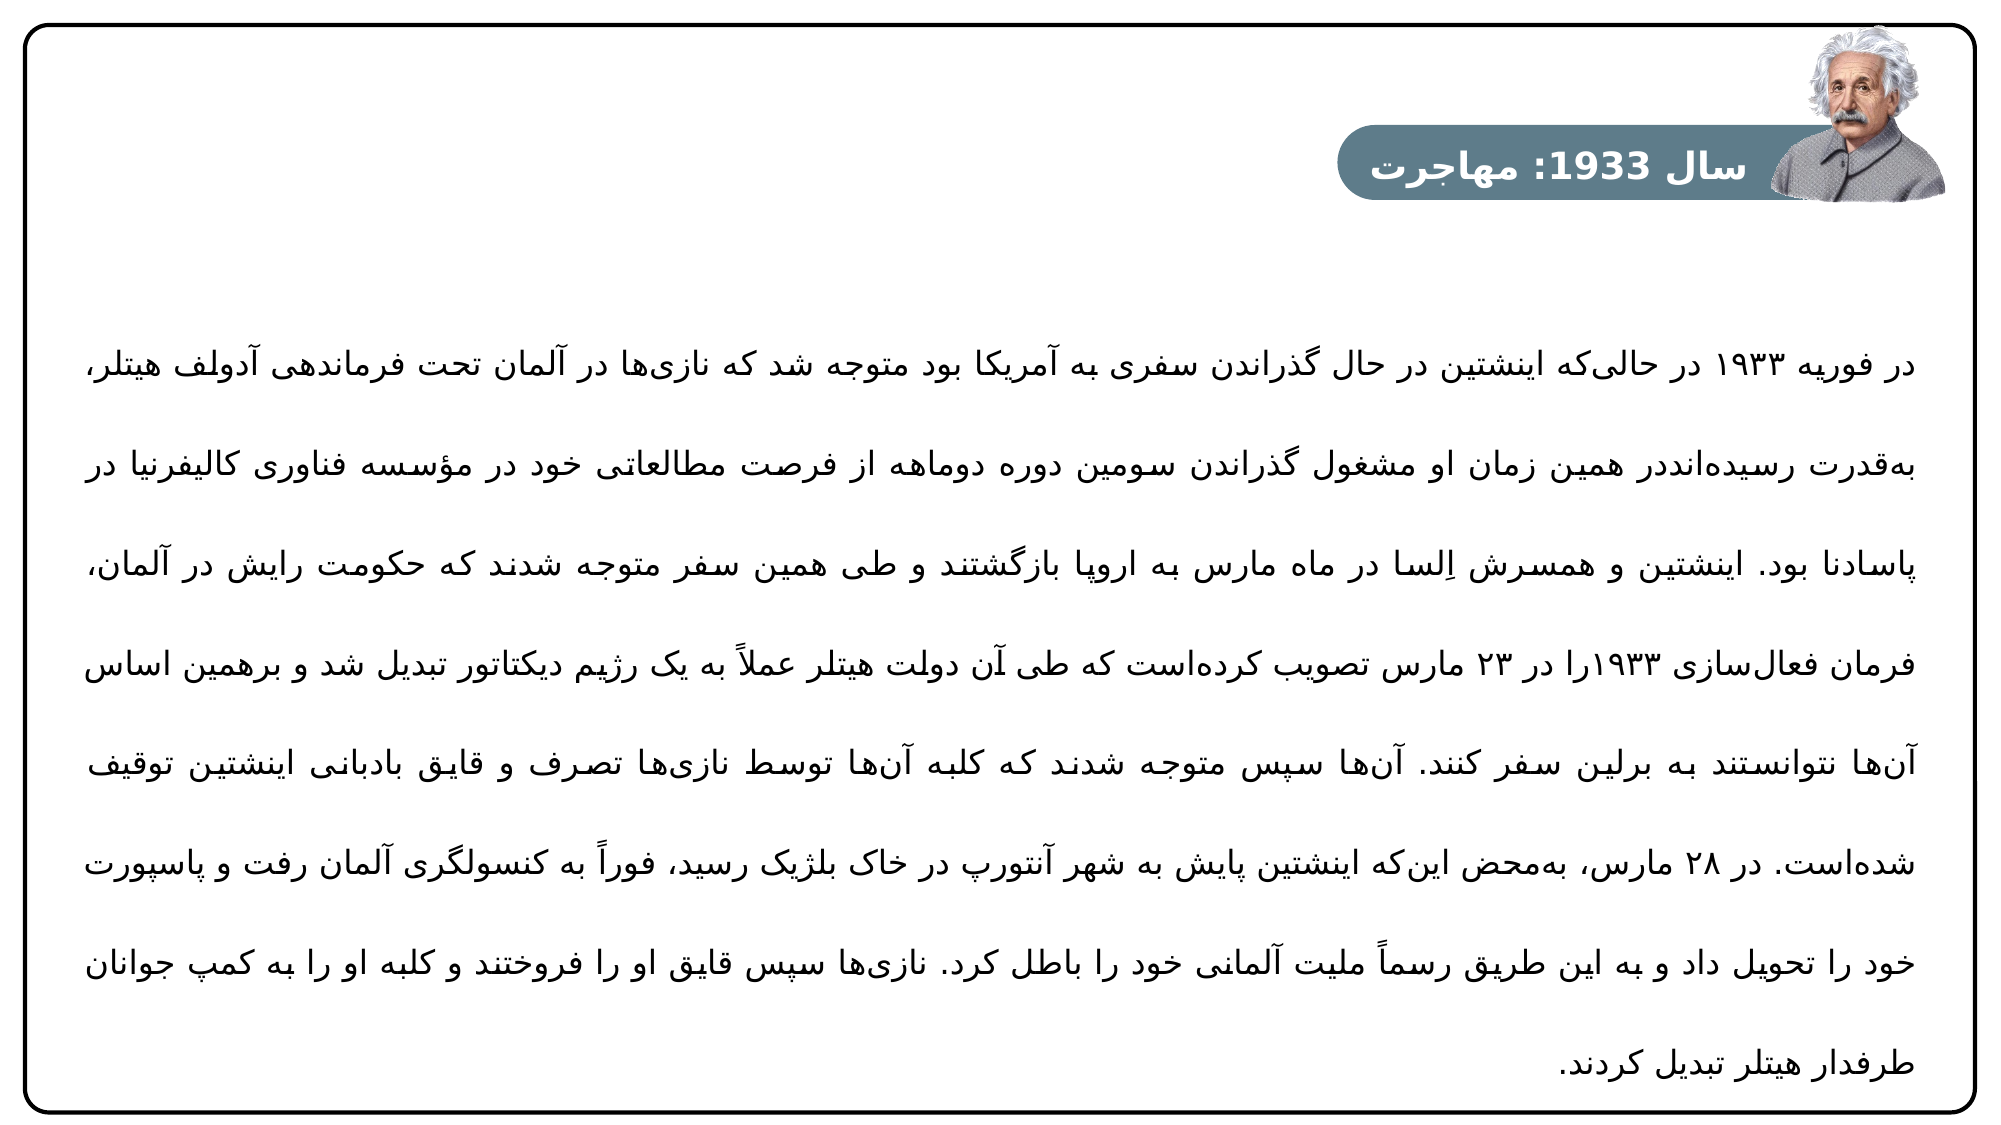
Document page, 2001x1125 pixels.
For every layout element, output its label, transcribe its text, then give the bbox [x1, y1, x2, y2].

list در فوریه ۱۹۳۳ در حالی‌که اینشتین در حال گذراندن سفری به آمریکا بود متوجه شد که نازی‌ها در آلمان تحت فرماندهی آدولف هیتلر، به‌قدرت رسیده‌انددر همین زمان او مشغول گذراندن سومین دوره دوماهه از فرصت مطالعاتی خود در مؤسسه فناوری کالیفرنیا در پاسادنا بود. اینشتین و همسرش اِلسا در ماه مارس به اروپا بازگشتند و طی همین سفر متوجه شدند که حکومت رایش در آلمان، فرمان فعال‌سازی ۱۹۳۳را در ۲۳ مارس تصویب کرده‌است که طی آن دولت هیتلر عملاً به یک رژیم دیکتاتور تبدیل شد و برهمین اساس آن‌ها نتوانستند به برلین سفر کنند. آن‌ها سپس متوجه شدند که کلبه آن‌ها توسط نازی‌ها تصرف و قایق بادبانی اینشتین توقیف شده‌است. در ۲۸ مارس، به‌محض این‌که اینشتین پایش به شهر آنتورپ در خاک بلژیک رسید، فوراً به کنسولگری آلمان رفت و پاسپورت خود را تحویل داد و به این طریق رسماً ملیت آلمانی خود را باطل کرد. نازی‌ها سپس قایق او را فروختند و کلبه او را به کمپ جوانان طرفدار هیتلر تبدیل کردند. [68, 275, 1932, 1013]
text_box سال 1933: مهاجرت آمریکا [1337, 112, 1763, 263]
picture [1761, 14, 1954, 213]
